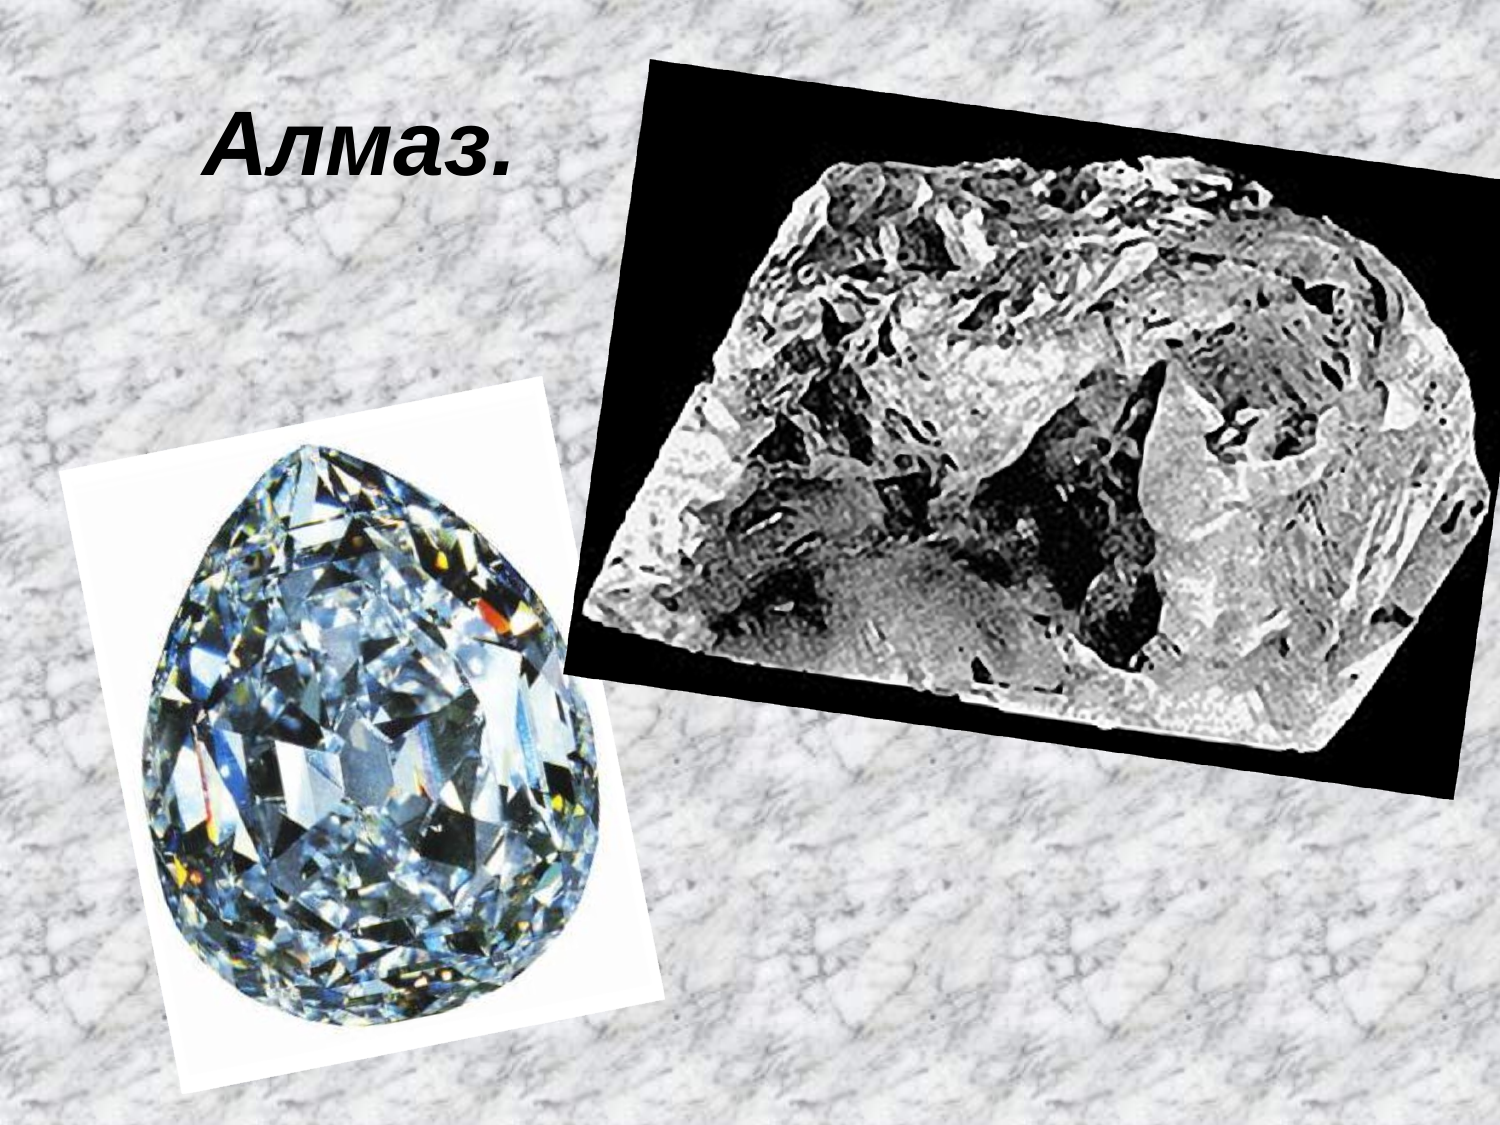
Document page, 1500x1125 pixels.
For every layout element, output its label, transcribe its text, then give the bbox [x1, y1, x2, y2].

picture [0, 0, 1500, 1125]
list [601, 118, 1500, 740]
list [115, 416, 608, 1053]
title Алмаз. [74, 44, 645, 233]
